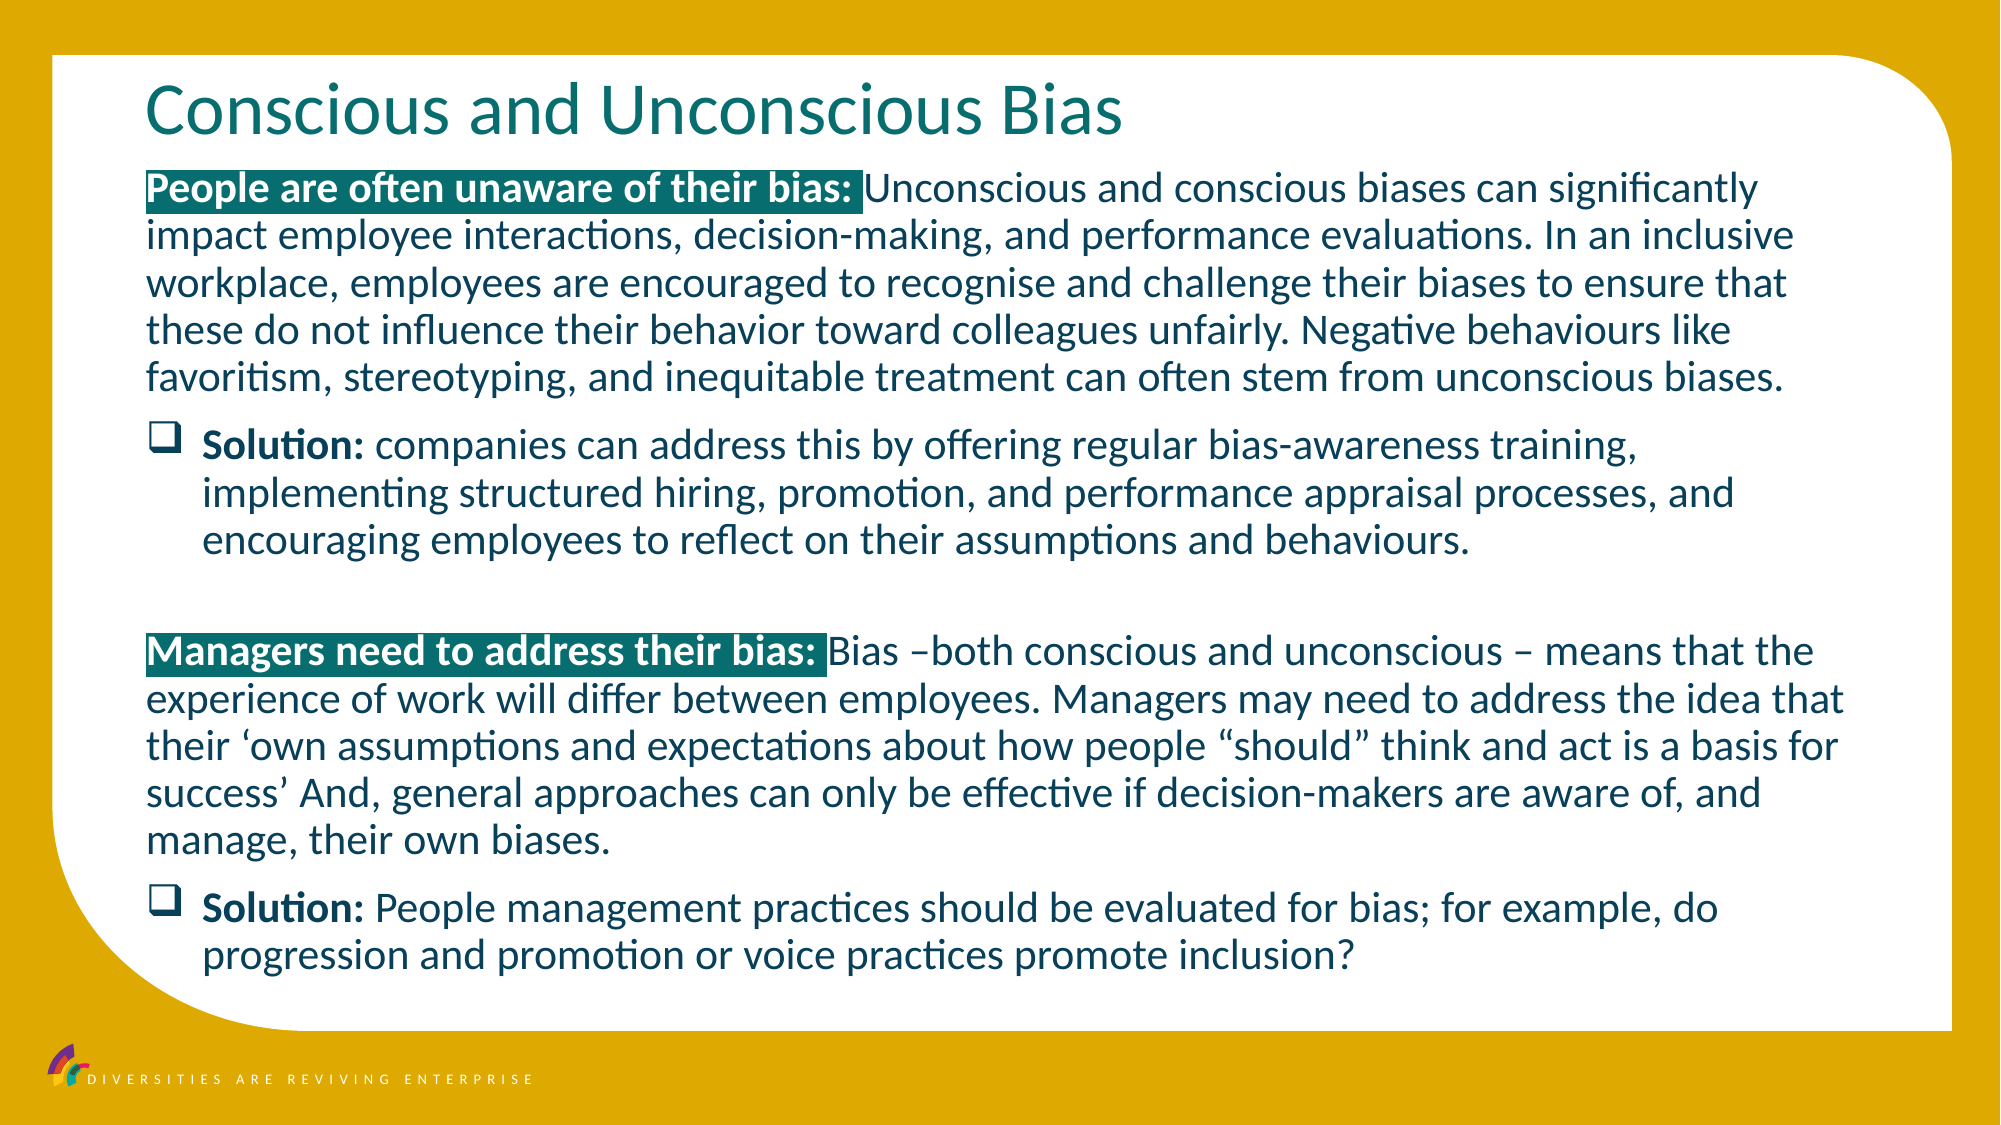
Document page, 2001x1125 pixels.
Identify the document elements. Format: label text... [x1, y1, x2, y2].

list People are often unaware of their bias: Unconscious and conscious biases can significantly impact employee interactions, decision-making, and performance evaluations. In an inclusive workplace, employees are encouraged to recognise and challenge their biases to ensure that these do not influence their behavior toward colleagues unfairly. Negative behaviours like favoritism, stereotyping, and inequitable treatment can often stem from unconscious biases. Solution: companies can address this by offering regular bias-awareness training, implementing structured hiring, promotion, and performance appraisal processes, and encouraging employees to reflect on their assumptions and behaviours. Managers need to address their bias: Bias –both conscious and unconscious – means that the experience of work will differ between employees. Managers may need to address the idea that their ‘own assumptions and expectations about how people “should” think and act is a basis for success’ And, general approaches can only be effective if decision-makers are aware of, and manage, their own biases. Solution: People management practices should be evaluated for bias; for example, do progression and promotion or voice practices promote inclusion? [130, 195, 1869, 790]
list Conscious and Unconscious Bias [130, 62, 1869, 195]
